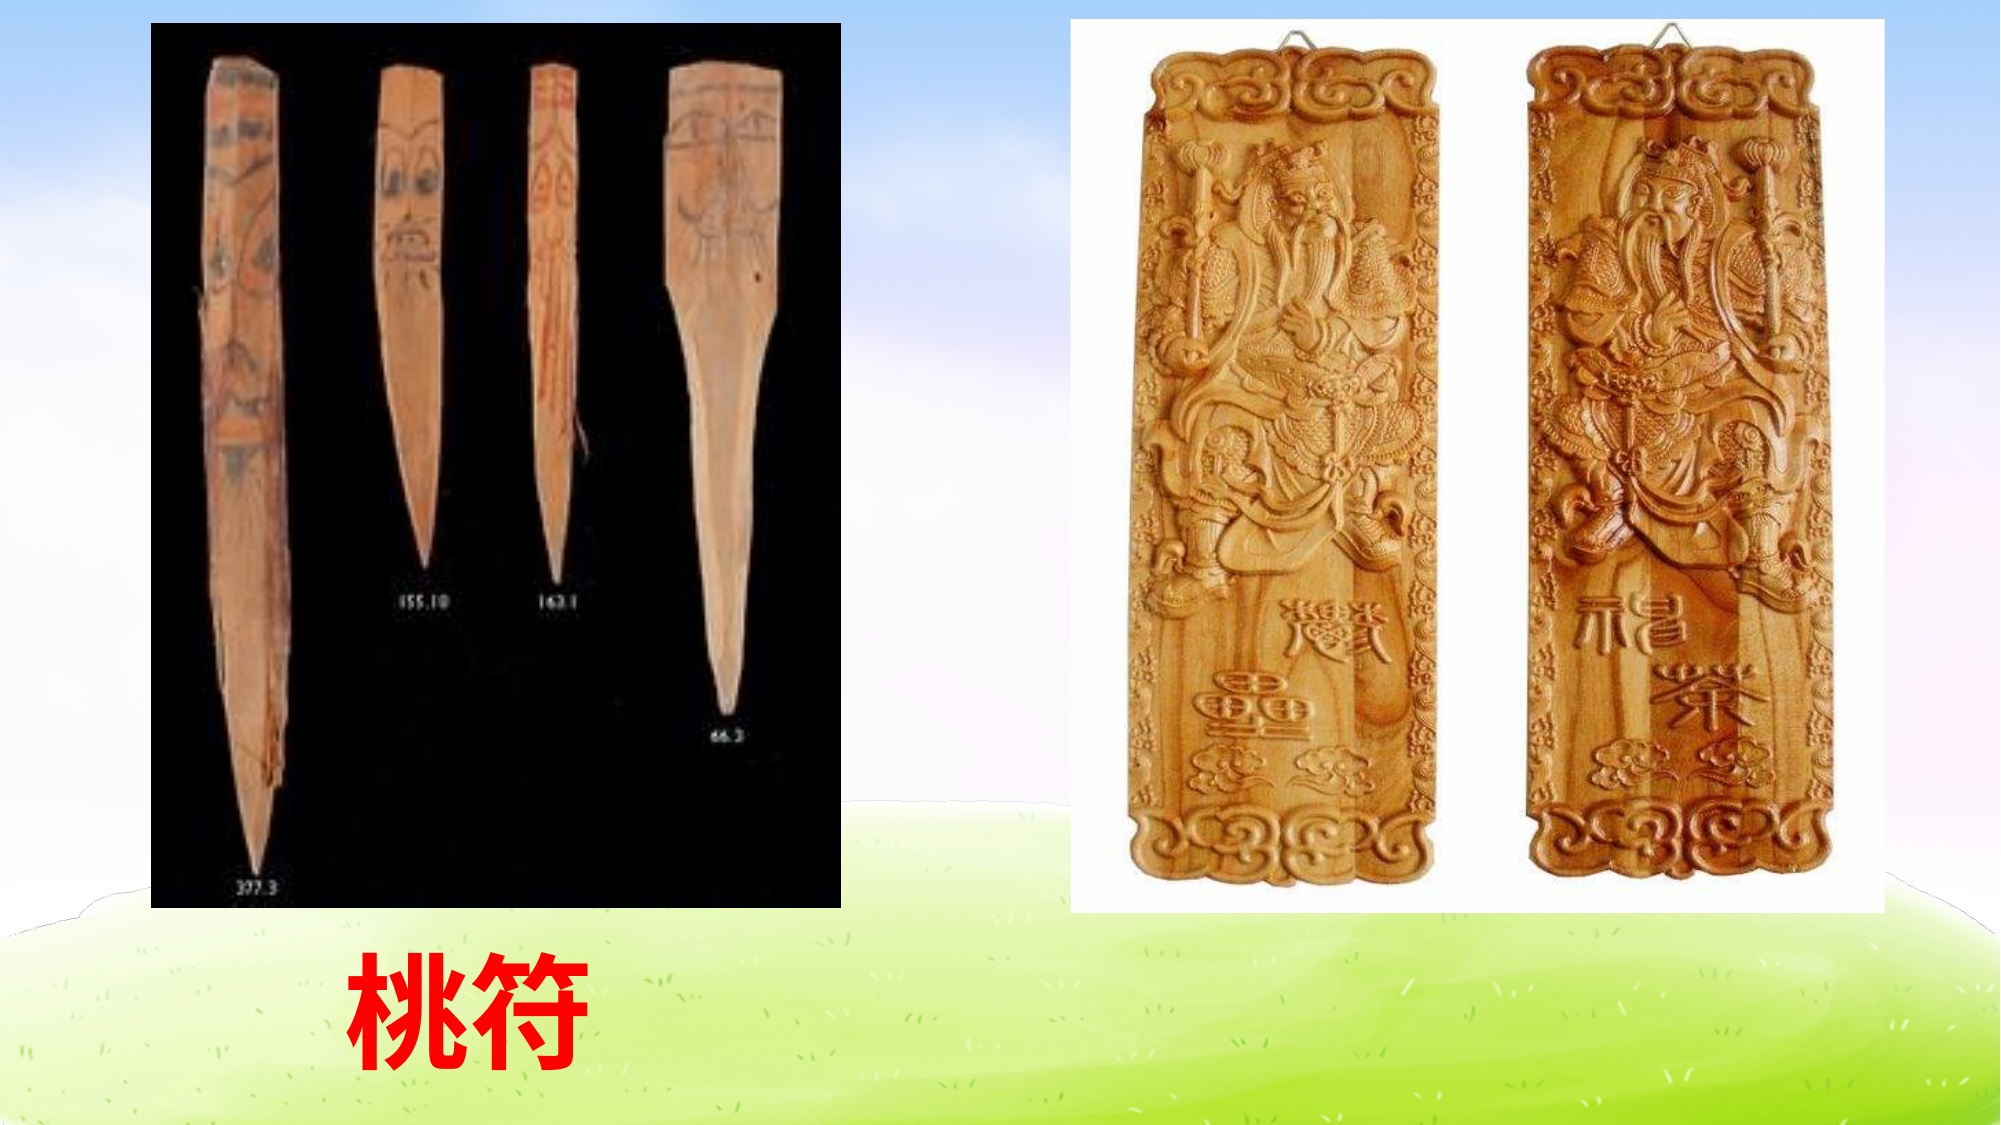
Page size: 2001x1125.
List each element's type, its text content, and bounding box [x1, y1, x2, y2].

text_box 桃符 [329, 926, 662, 1092]
picture [0, 0, 2001, 1125]
